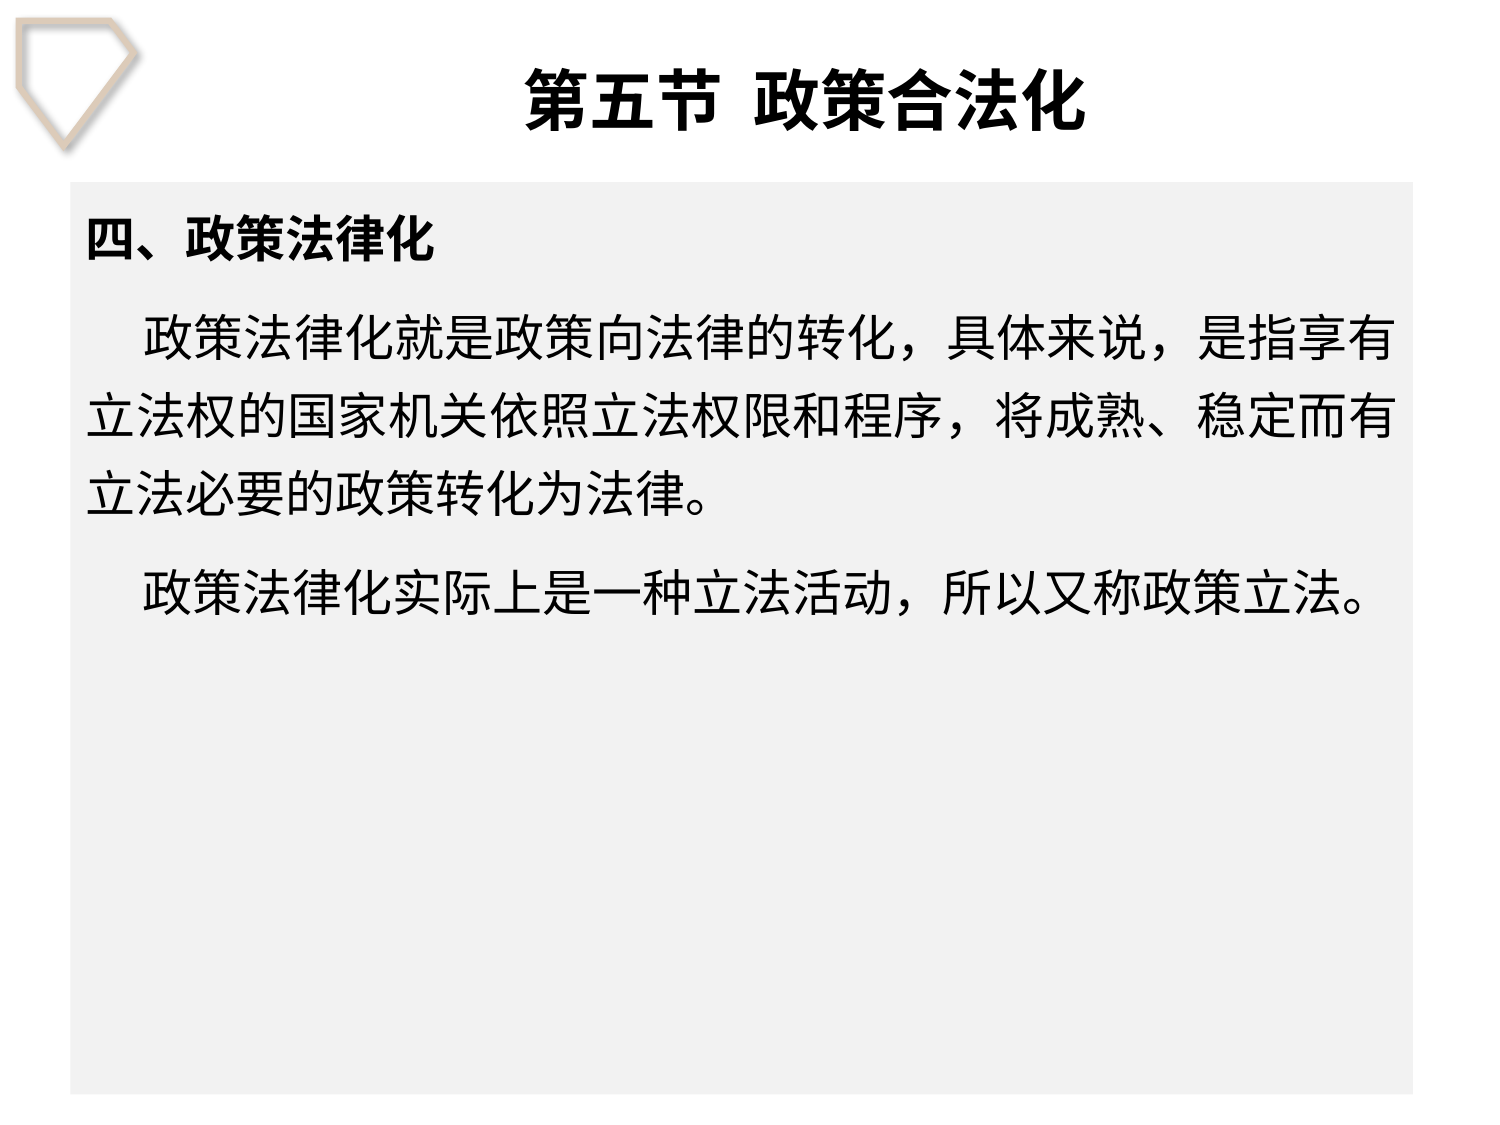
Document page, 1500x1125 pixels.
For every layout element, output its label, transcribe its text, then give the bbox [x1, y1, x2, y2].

list 四、政策法律化 政策法律化就是政策向法律的转化，具体来说，是指享有立法权的国家机关依照立法权限和程序，将成熟、稳定而有立法必要的政策转化为法律。 政策法律化实际上是一种立法活动，所以又称政策立法。 [70, 182, 1413, 1095]
title 第五节 政策合法化 [156, 33, 1454, 174]
